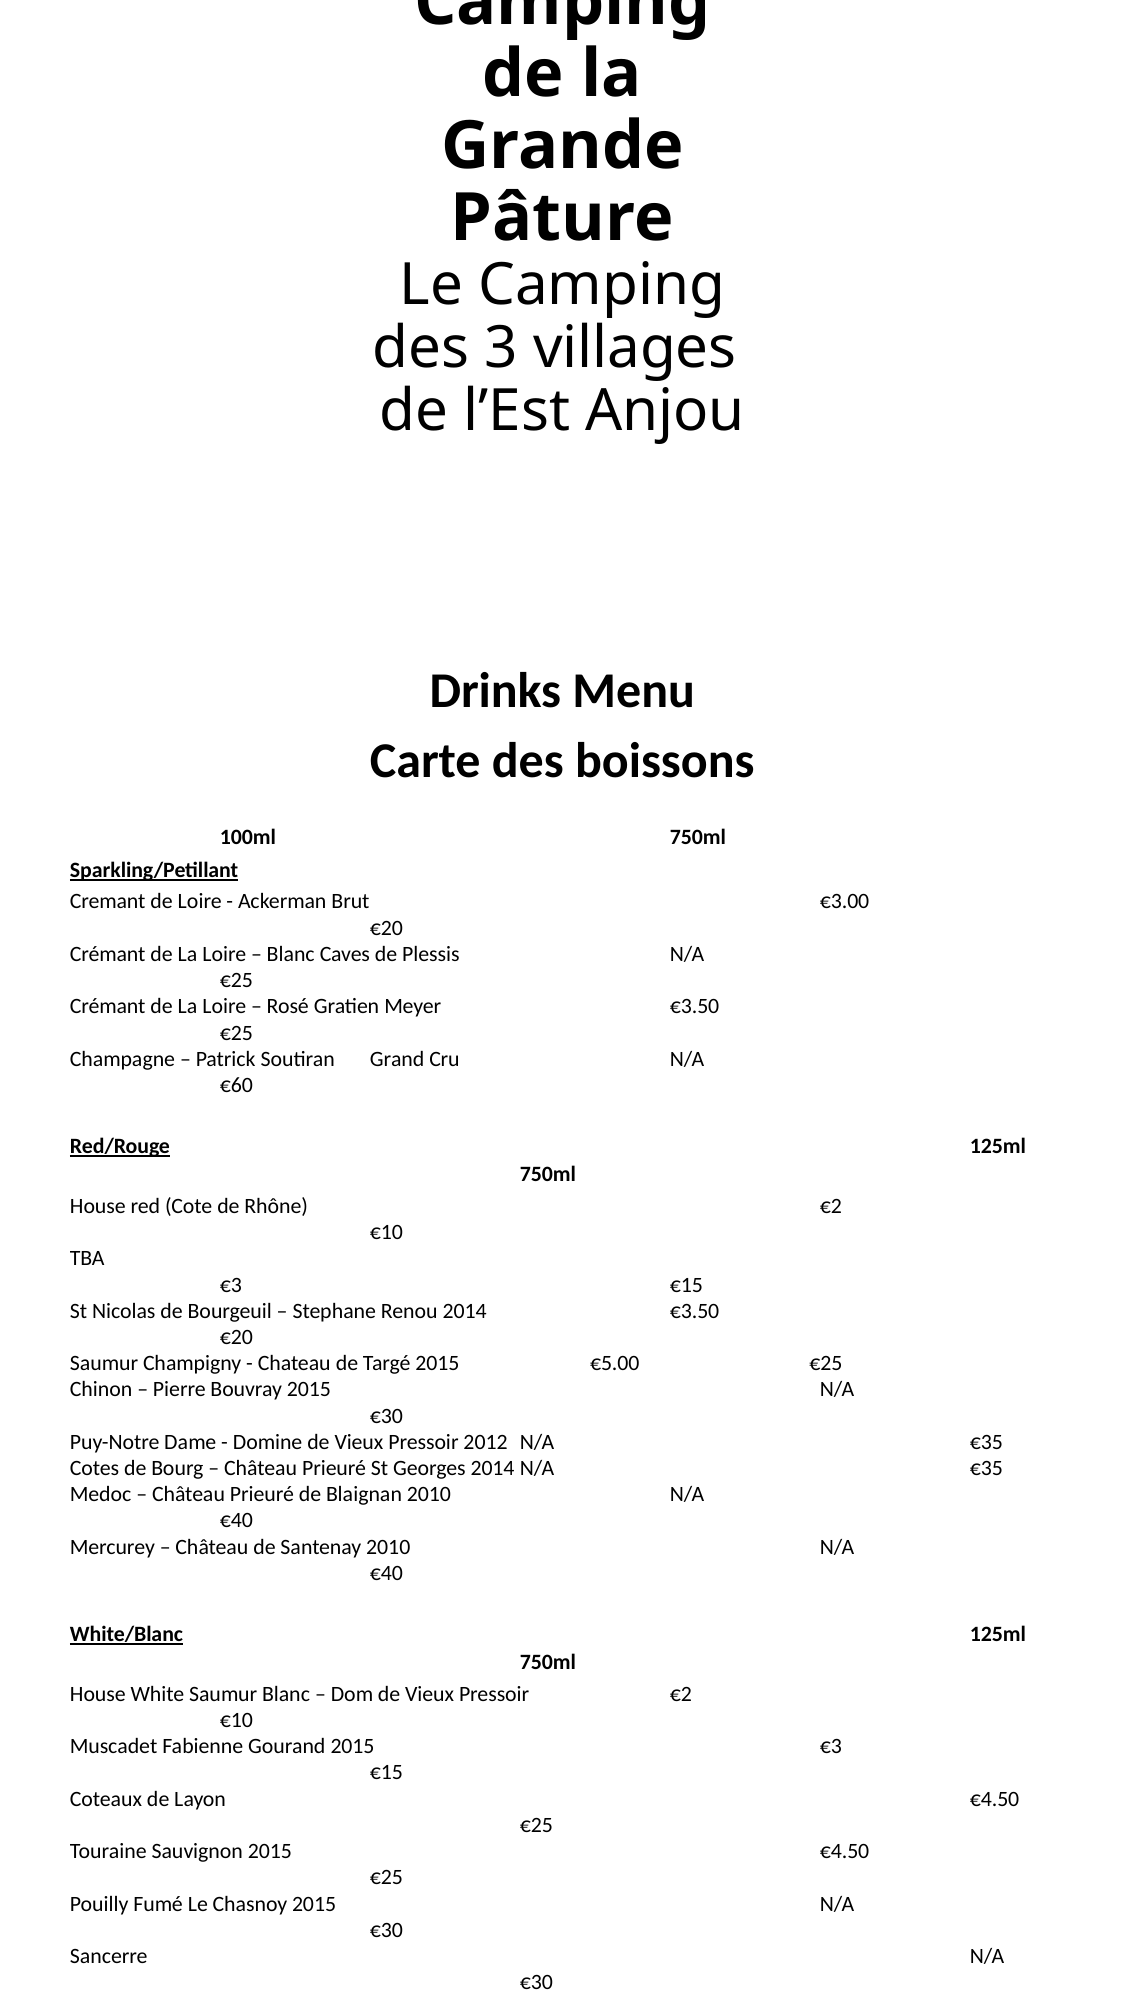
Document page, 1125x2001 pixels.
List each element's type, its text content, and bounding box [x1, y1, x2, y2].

title Camping de la Grande Pâture Le Camping des 3 villages de l’Est Anjou [351, 101, 774, 451]
text_box Drinks Menu Carte des boissons 100ml 750ml Sparkling/Petillant Cremant de Loire - Ackerman Brut €3.00 €20 Crémant de La Loire – Blanc Caves de Plessis N/A €25 Crémant de La Loire – Rosé Gratien Meyer €3.50 €25 Champagne – Patrick Soutiran Grand Cru N/A €60 Red/Rouge 125ml 750ml House red (Cote de Rhône) €2 €10 TBA €3 €15 St Nicolas de Bourgeuil – Stephane Renou 2014 €3.50 €20 Saumur Champigny - Chateau de Targé 2015 €5.00 €25 Chinon – Pierre Bouvray 2015 N/A €30 Puy-Notre Dame - Domine de Vieux Pressoir 2012 N/A €35 Cotes de Bourg – Château Prieuré St Georges 2014 N/A €35 Medoc – Château Prieuré de Blaignan 2010 N/A €40 Mercurey – Château de Santenay 2010 N/A €40 White/Blanc 125ml 750ml House White Saumur Blanc – Dom de Vieux Pressoir €2 €10 Muscadet Fabienne Gourand 2015 €3 €15 Coteaux de Layon €4.50 €25 Touraine Sauvignon 2015 €4.50 €25 Pouilly Fumé Le Chasnoy 2015 N/A €30 Sancerre N/A €30 Rosé 125ml 750ml Rosé Pamplemousse €2 €10 Rosé de Targé €3 €15 [55, 646, 1070, 2000]
